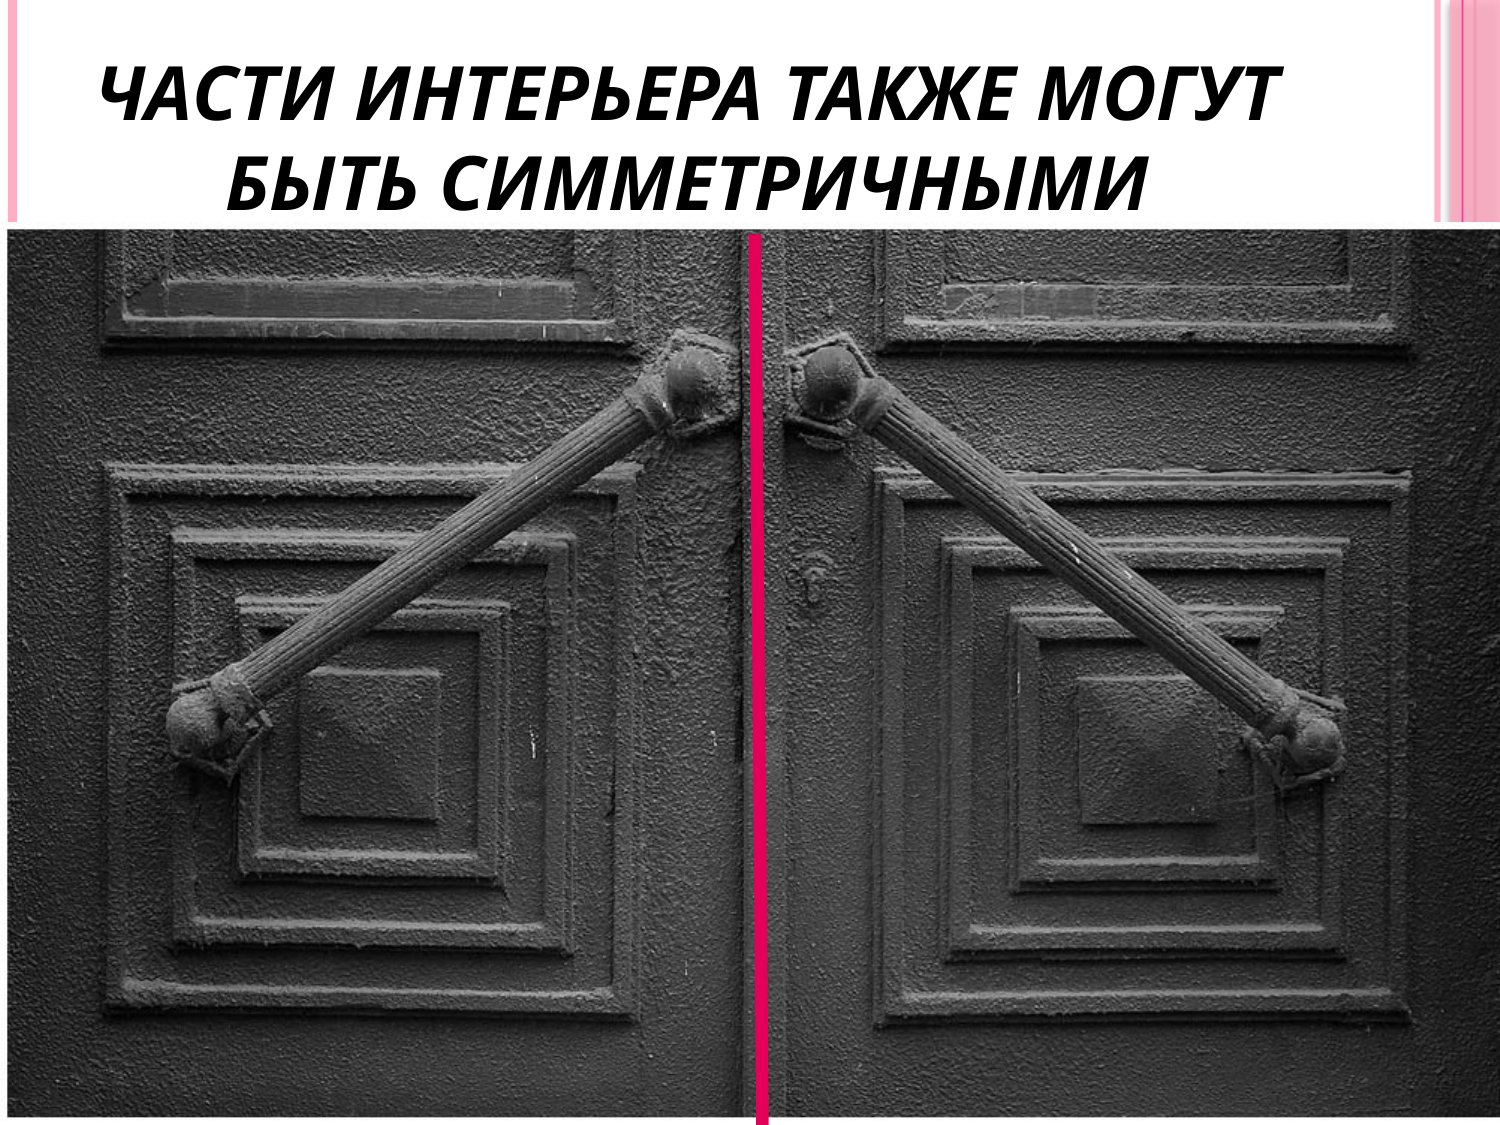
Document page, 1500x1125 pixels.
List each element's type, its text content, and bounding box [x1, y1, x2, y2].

title Части интерьера также могут быть симметричными [75, 45, 1300, 219]
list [0, 222, 1500, 1125]
